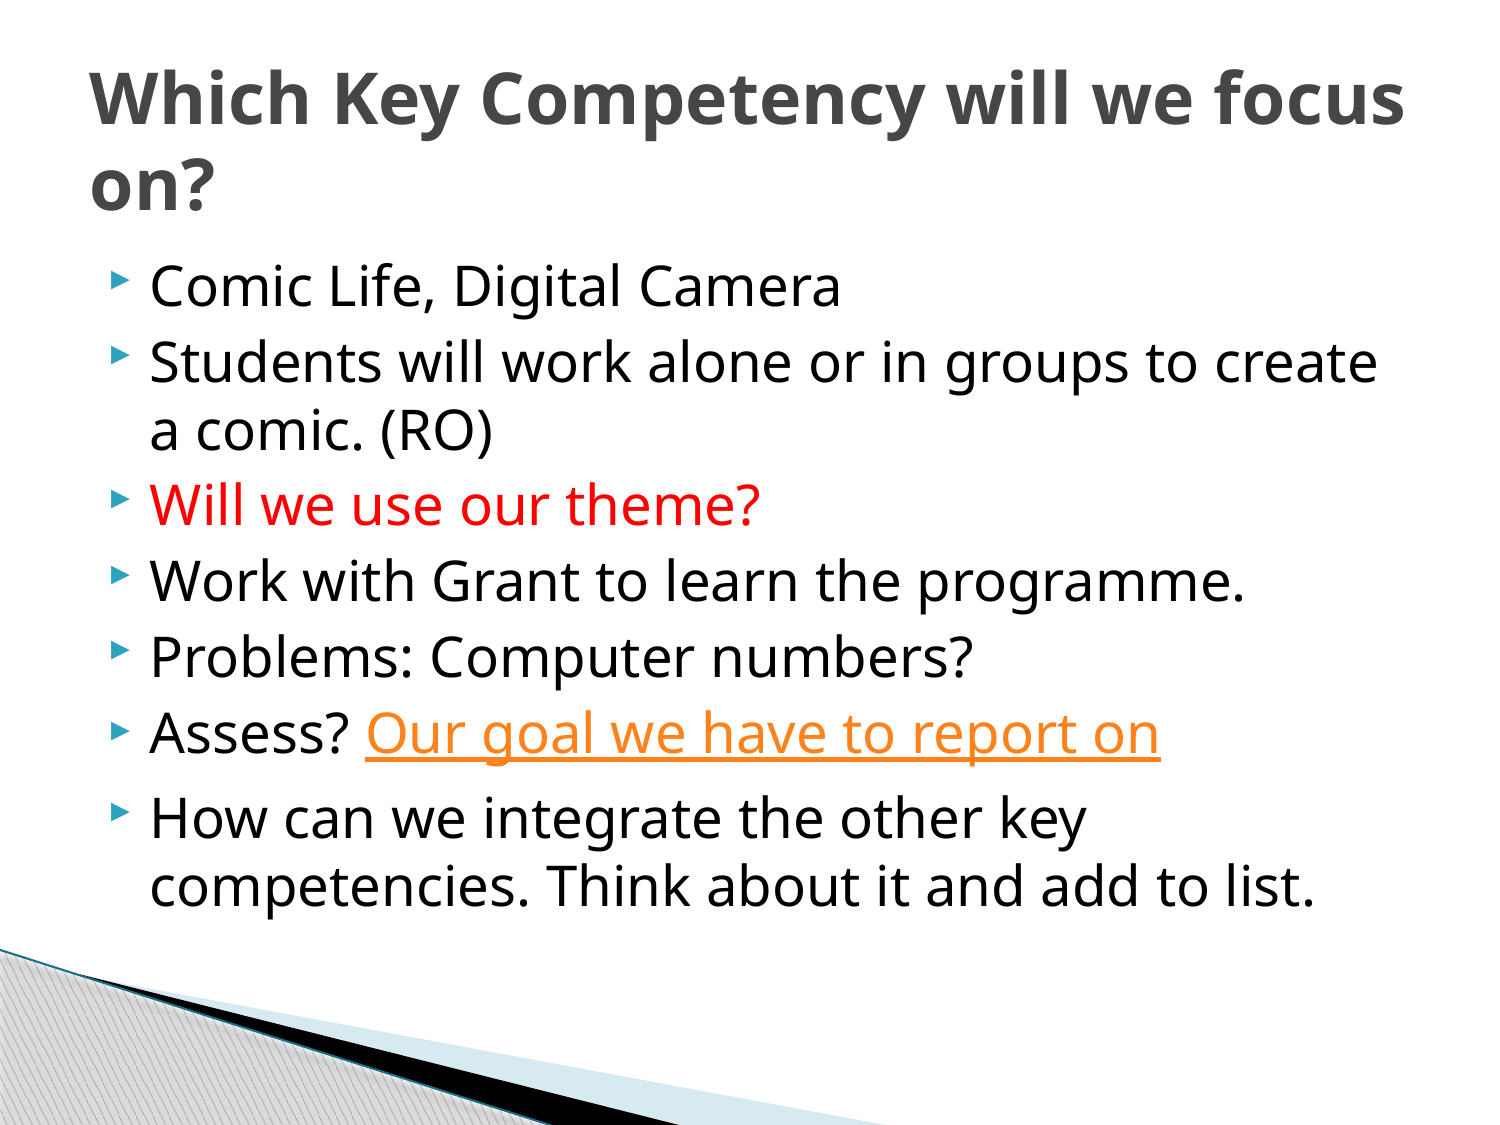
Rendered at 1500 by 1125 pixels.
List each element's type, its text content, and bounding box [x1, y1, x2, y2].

list Comic Life, Digital Camera Students will work alone or in groups to create a comic. (RO) Will we use our theme? Work with Grant to learn the programme. Problems: Computer numbers? Assess? Our goal we have to report on How can we integrate the other key competencies. Think about it and add to list. [74, 242, 1426, 986]
title Which Key Competency will we focus on? [75, 45, 1425, 233]
